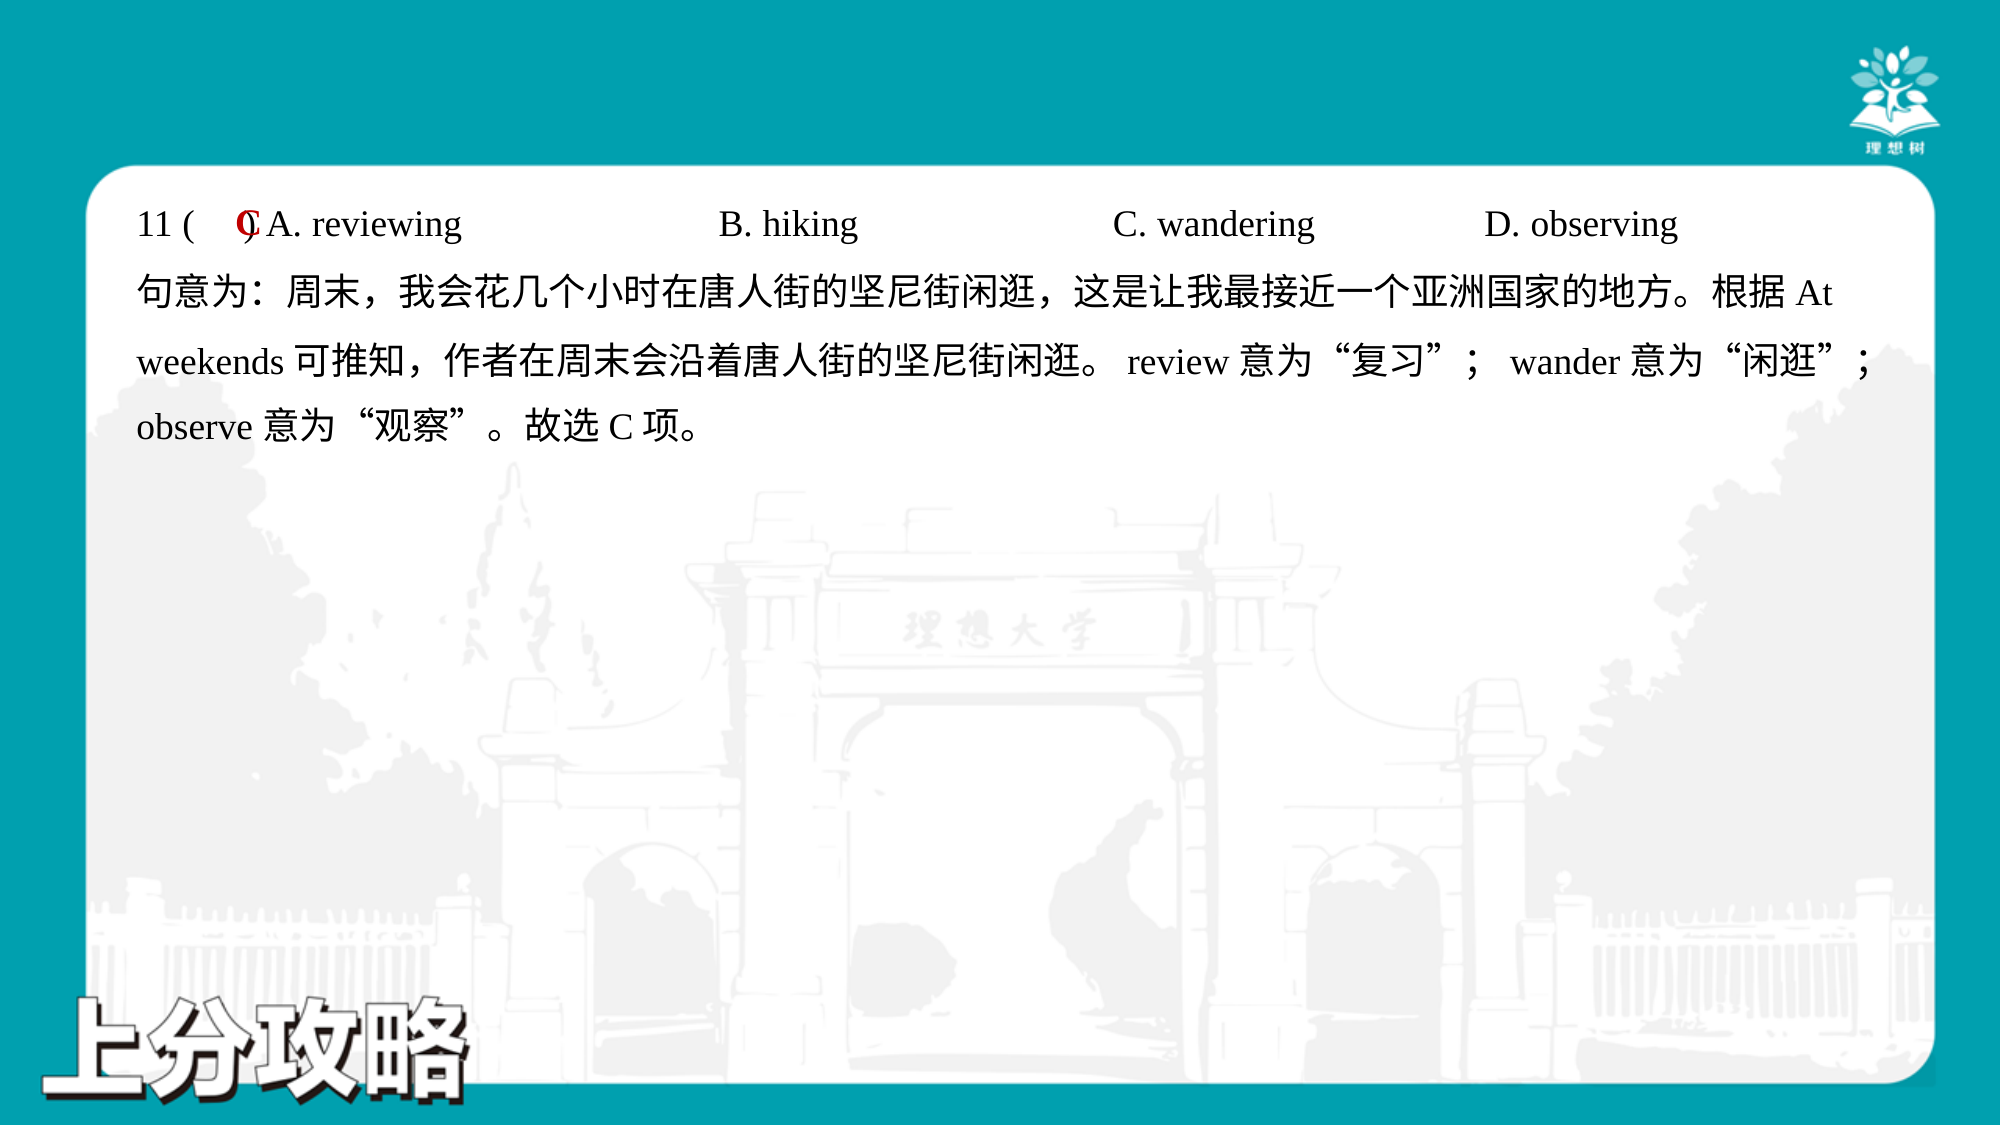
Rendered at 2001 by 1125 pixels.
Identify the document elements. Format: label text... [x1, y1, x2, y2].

text_box 句意为：周末，我会花几个小时在唐人街的坚尼街闲逛，这是让我最接近一个亚洲国家的地方。根据At weekends可推知，作者在周末会沿着唐人街的坚尼街闲逛。review意为“复习”；wander意为“闲逛”； observe意为“观察”。故选C项。 [136, 244, 1865, 441]
text_box 11 ( ) A. reviewing B. hiking C. wandering D. observing [136, 176, 1865, 237]
picture [0, 0, 2000, 1125]
text_box C [221, 176, 276, 236]
